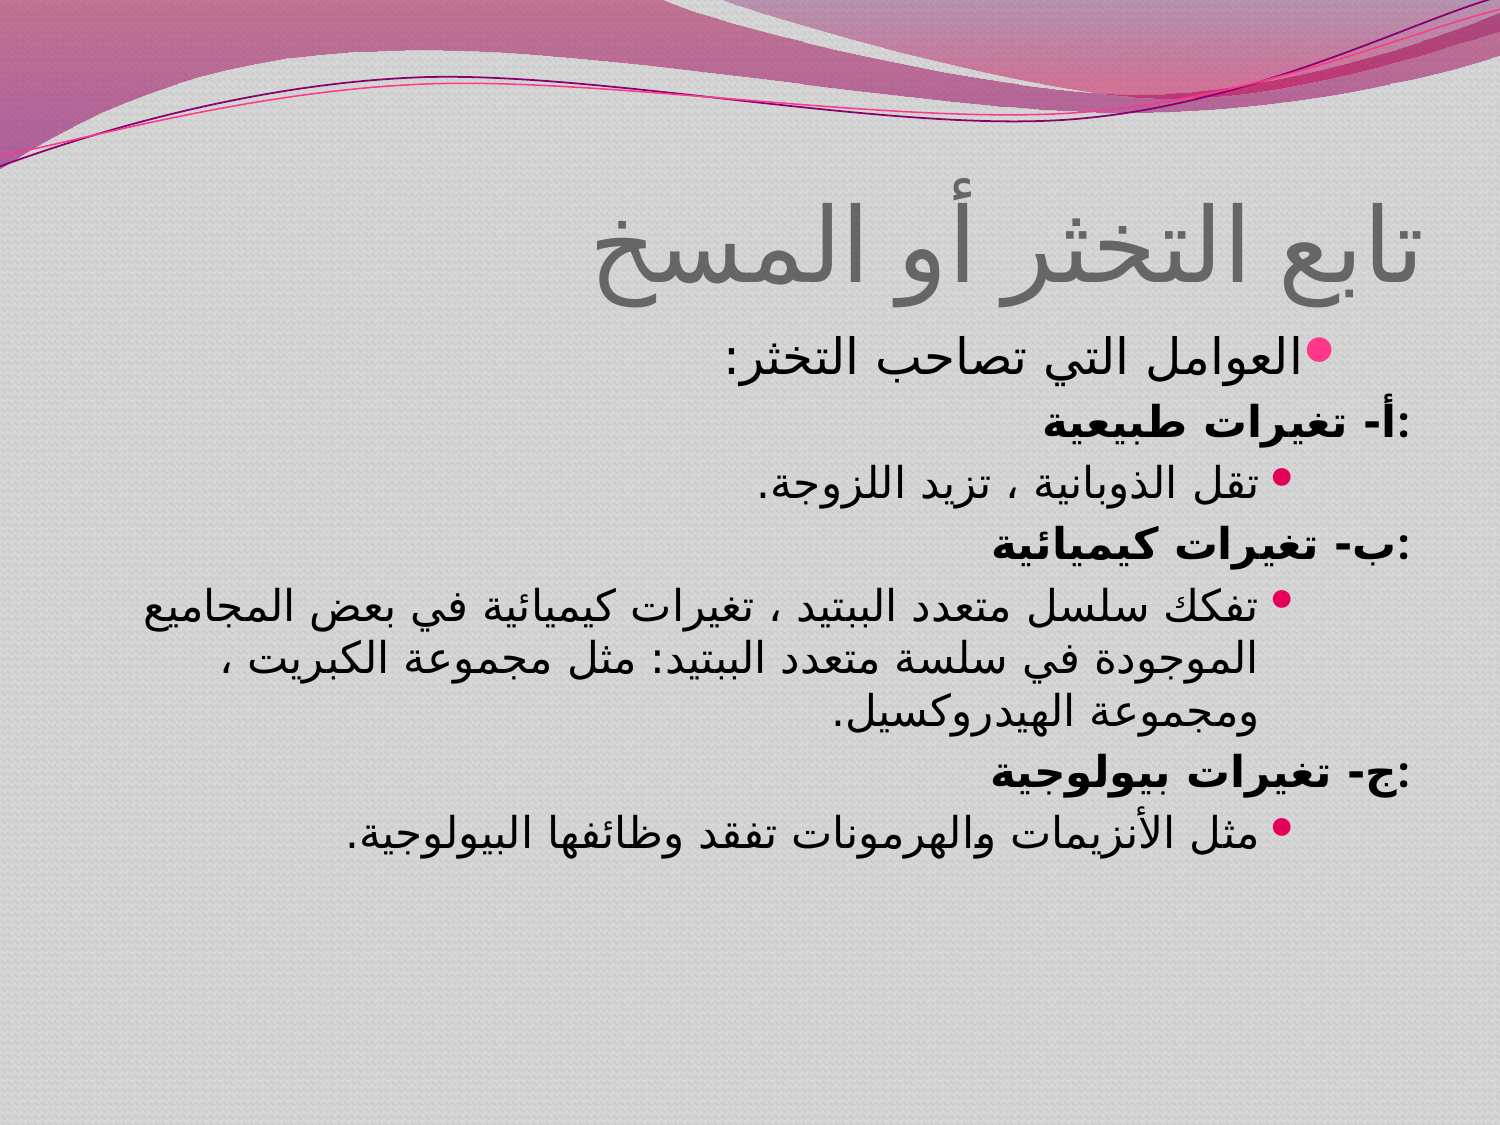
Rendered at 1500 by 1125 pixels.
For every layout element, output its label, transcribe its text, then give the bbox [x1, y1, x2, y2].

title تابع التخثر أو المسخ [75, 115, 1425, 303]
list العوامل التي تصاحب التخثر: أ- تغيرات طبيعية: تقل الذوبانية ، تزيد اللزوجة. ب- تغيرات كيميائية: تفكك سلسل متعدد الببتيد ، تغيرات كيميائية في بعض المجاميع الموجودة في سلسة متعدد الببتيد: مثل مجموعة الكبريت ، ومجموعة الهيدروكسيل. ج- تغيرات بيولوجية: مثل الأنزيمات والهرمونات تفقد وظائفها البيولوجية. [75, 317, 1425, 1038]
